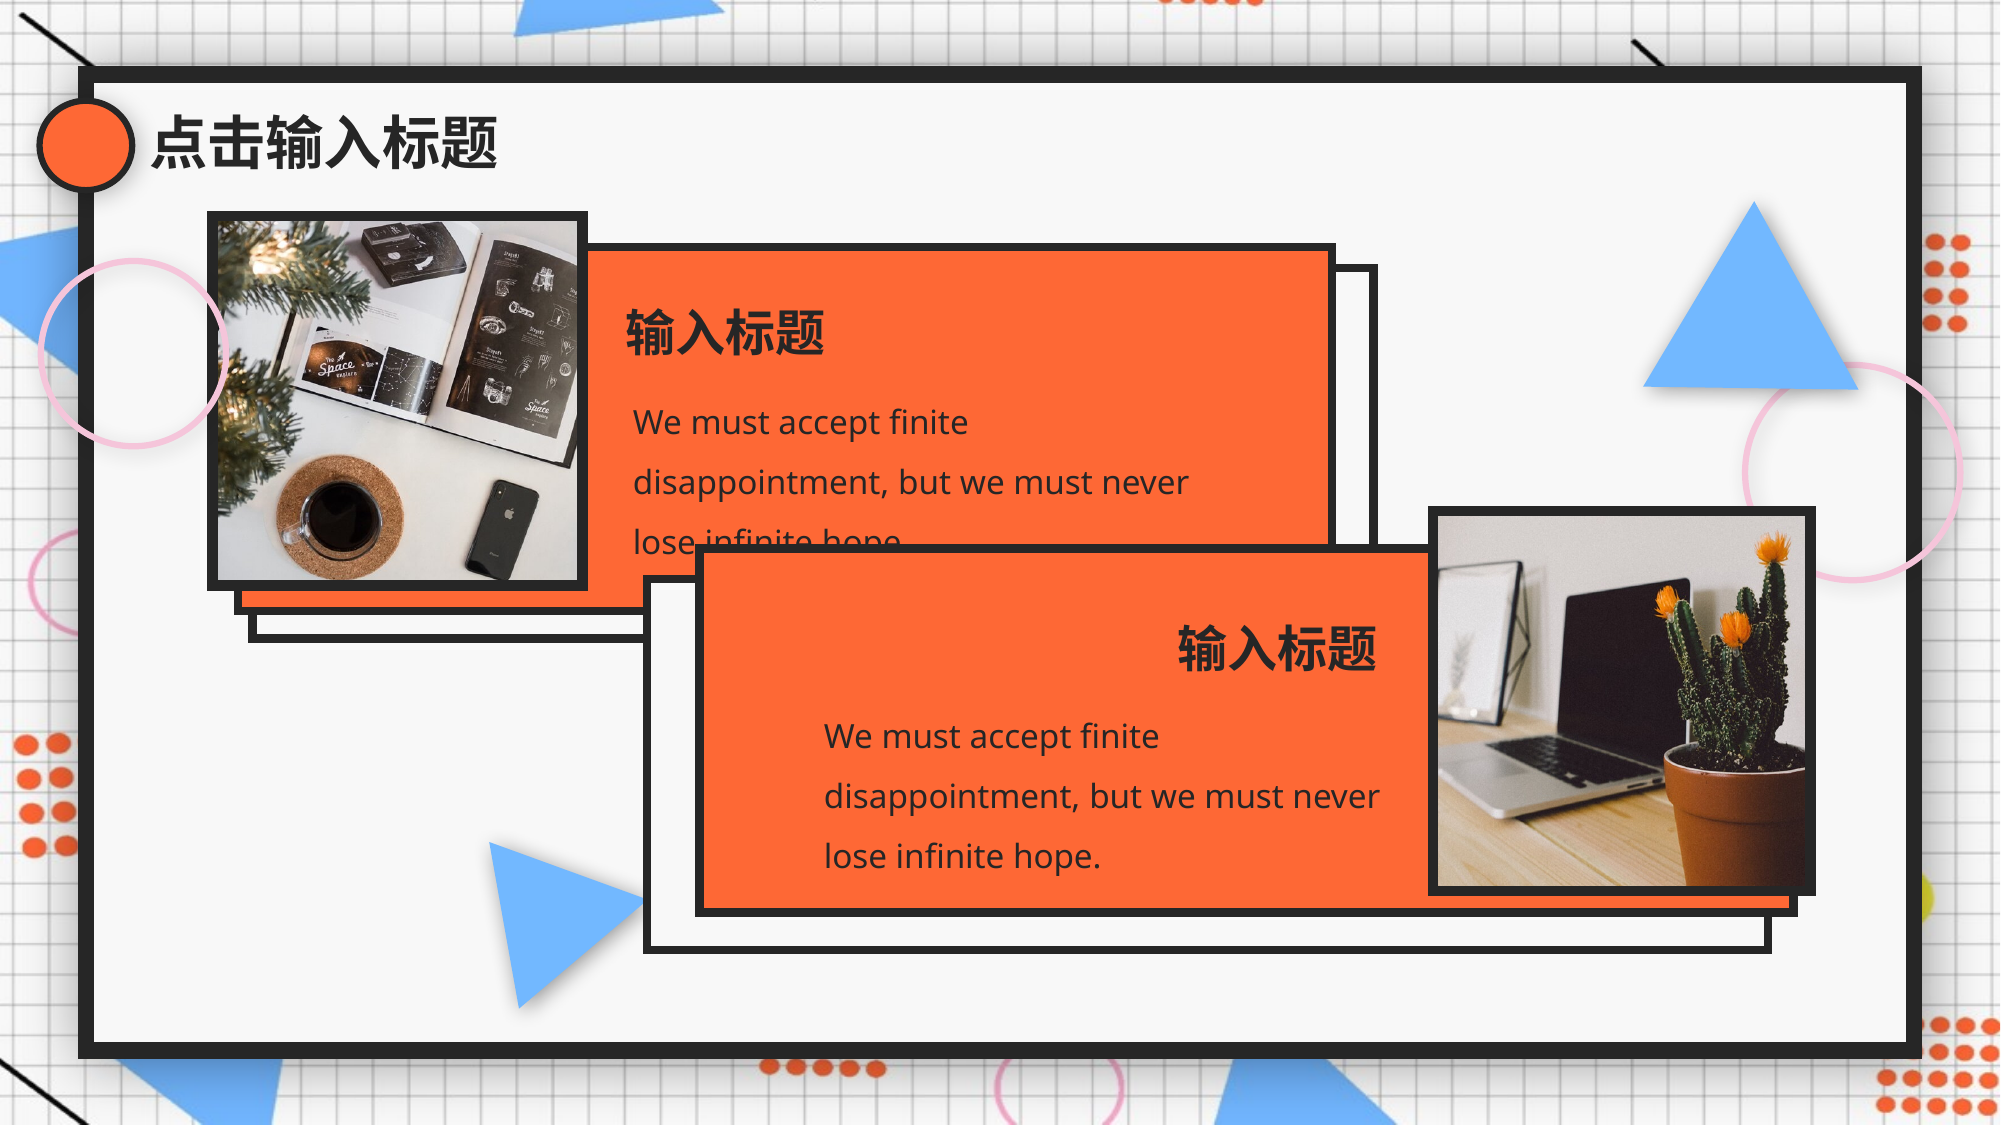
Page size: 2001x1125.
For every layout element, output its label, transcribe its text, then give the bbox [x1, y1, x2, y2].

text_box We must accept finite disappointment, but we must never lose infinite hope. [618, 373, 1225, 569]
picture [0, 0, 2001, 1125]
text_box [85, 428, 1915, 1051]
text_box [1744, 364, 1962, 582]
text_box [39, 259, 228, 448]
text_box [1641, 199, 1861, 391]
text_box [251, 612, 643, 640]
text_box [487, 840, 643, 1011]
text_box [646, 510, 1811, 950]
text_box [237, 246, 1333, 612]
text_box 输入标题 [610, 294, 841, 369]
text_box [85, 73, 1915, 510]
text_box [39, 99, 516, 191]
text_box [212, 215, 583, 586]
text_box [1333, 267, 1375, 510]
